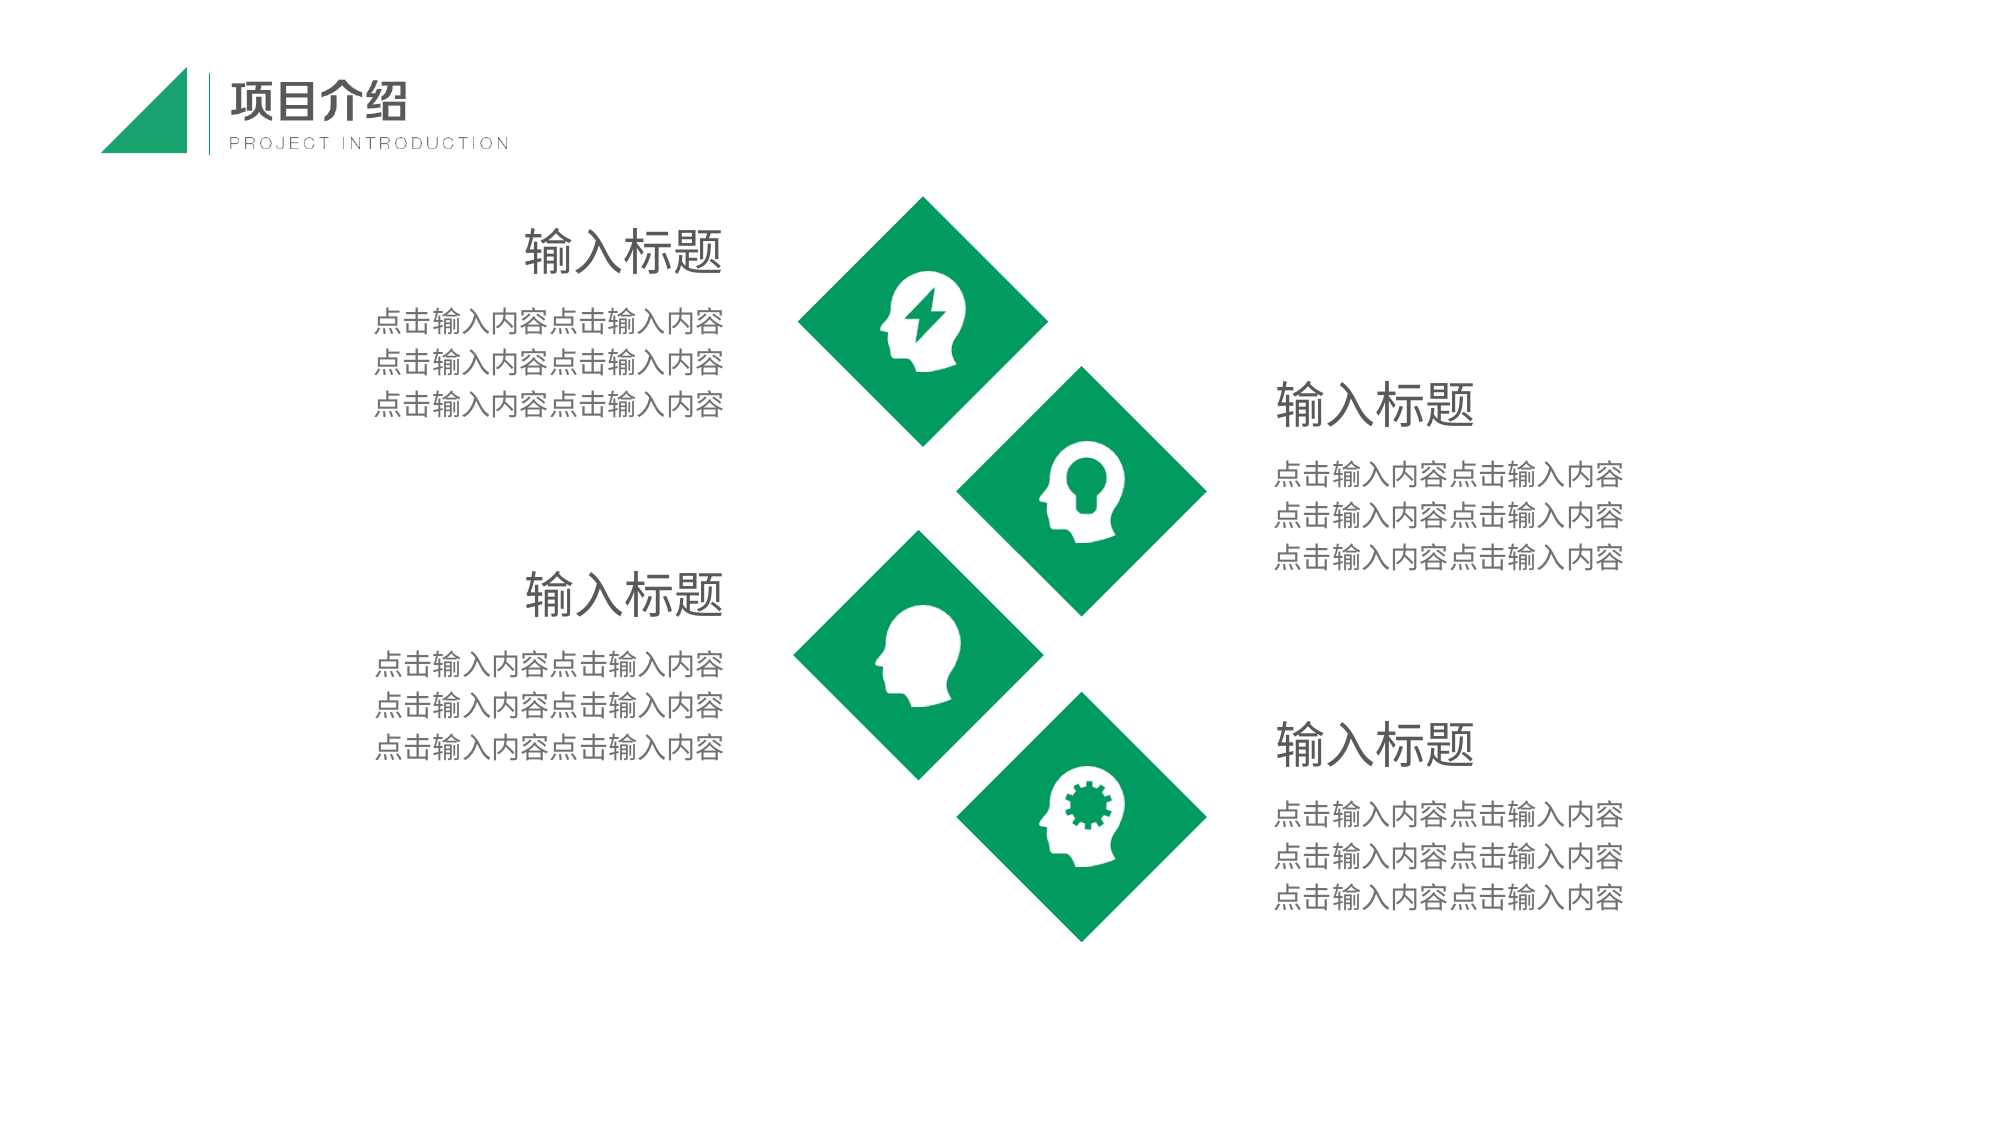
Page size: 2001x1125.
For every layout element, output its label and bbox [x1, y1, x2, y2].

text_box [1258, 706, 1690, 924]
text_box [992, 402, 1171, 580]
text_box [834, 233, 1012, 411]
text_box [309, 556, 741, 774]
text_box [309, 213, 740, 431]
text_box [98, 64, 188, 155]
text_box [992, 728, 1171, 906]
text_box [1258, 366, 1690, 584]
text_box [829, 566, 1007, 744]
picture [202, 61, 525, 163]
